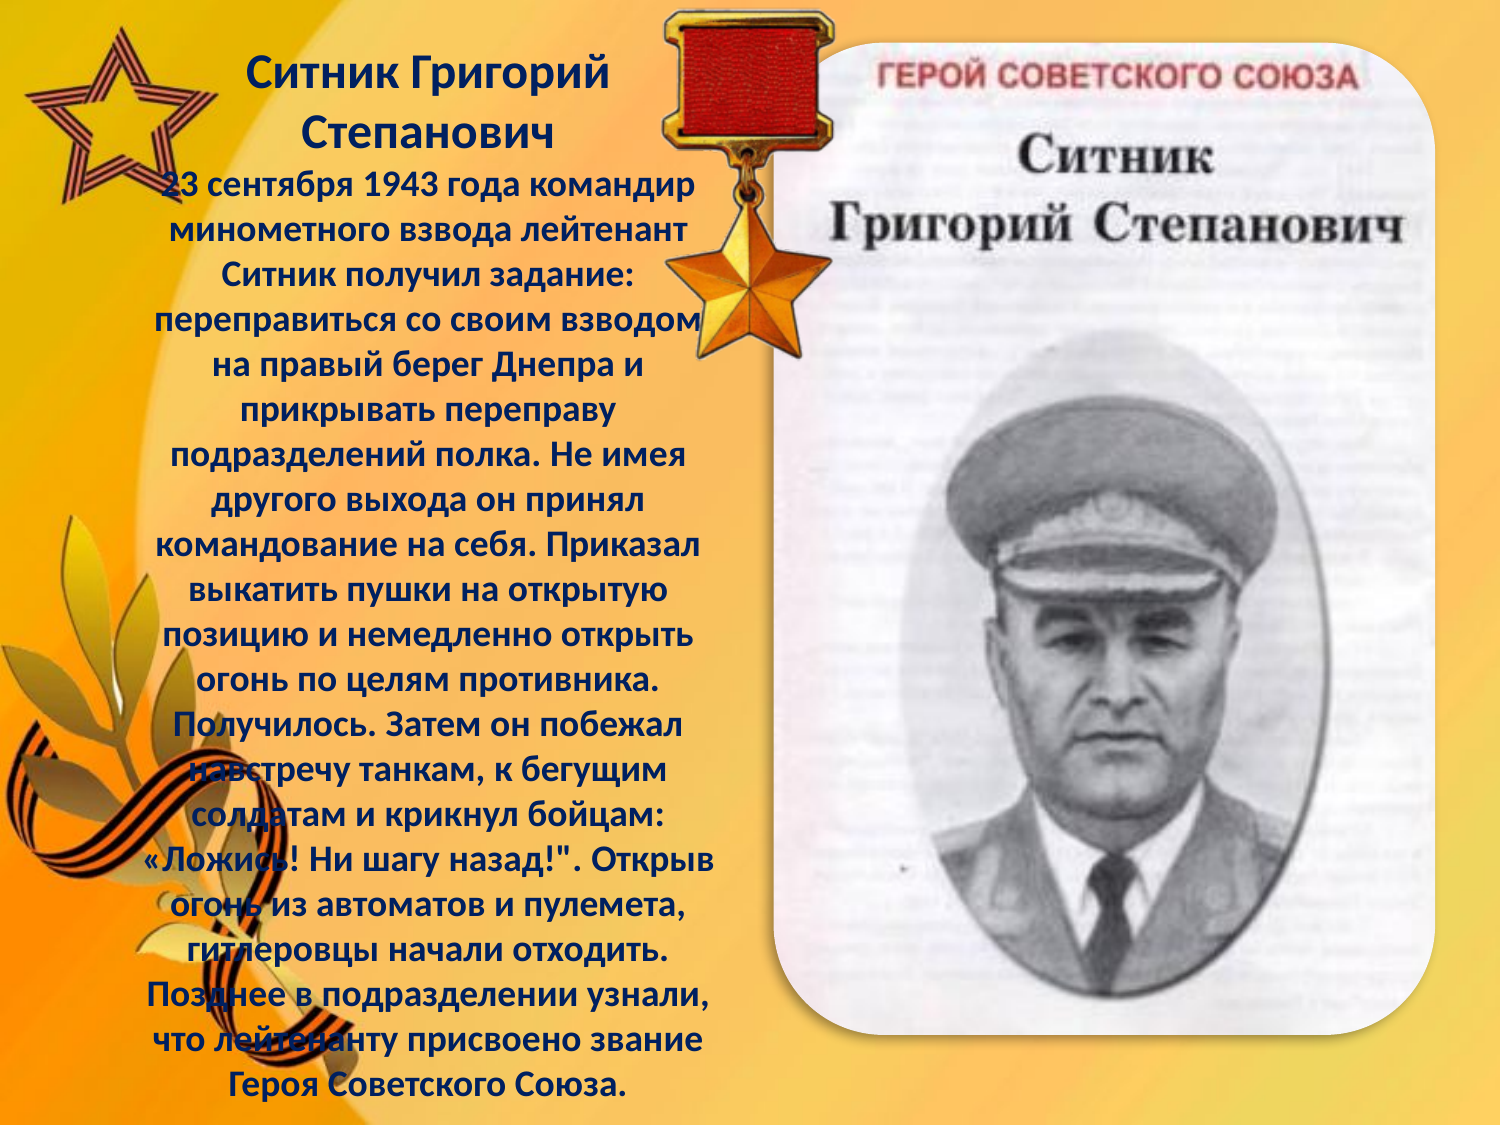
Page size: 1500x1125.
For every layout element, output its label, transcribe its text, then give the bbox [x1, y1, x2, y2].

picture [0, 0, 1500, 1125]
title Ситник Григорий Степанович 23 сентября 1943 года командир минометного взвода лейтенант Ситник получил задание: переправиться со своим взводом на правый берег Днепра и прикрывать переправу подразделений полка. Не имея другого выхода он принял командование на себя. Приказал выкатить пушки на открытую позицию и немедленно открыть огонь по целям противника. Получилось. Затем он побежал навстречу танкам, к бегущим солдатам и крикнул бойцам: «Ложись! Ни шагу назад!". Открыв огонь из автоматов и пулемета, гитлеровцы начали отходить. Позднее в подразделении узнали, что лейтенанту присвоено звание Героя Советского Союза. [118, 30, 739, 1125]
